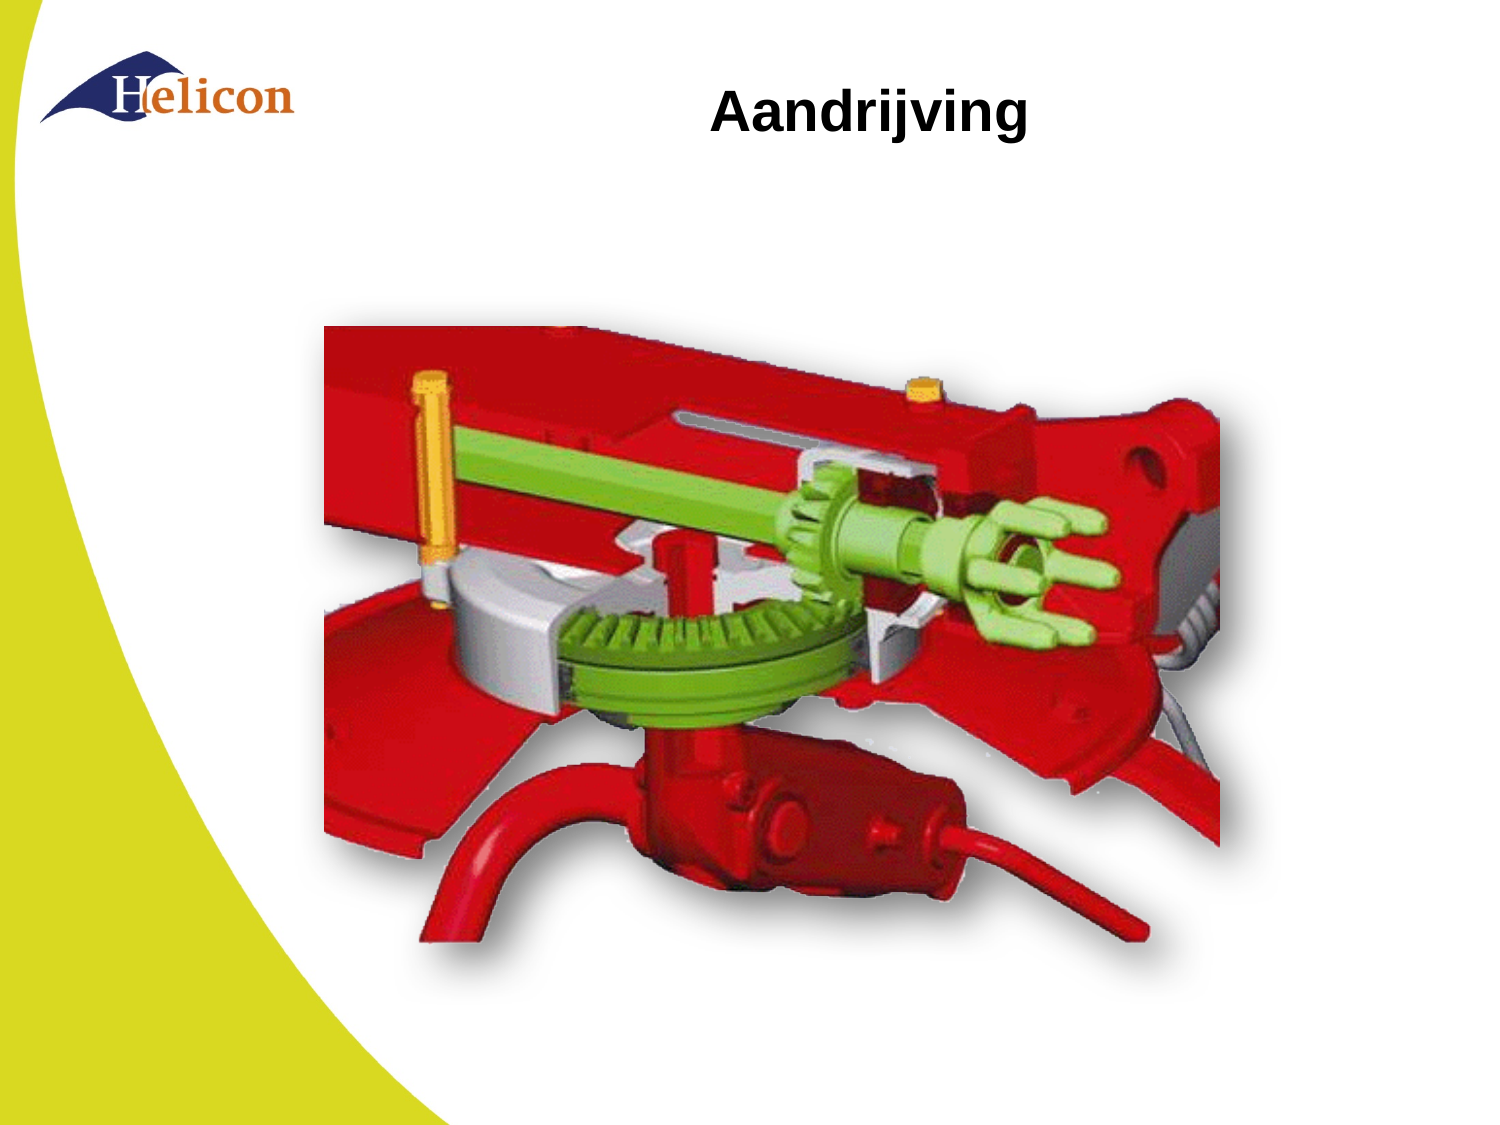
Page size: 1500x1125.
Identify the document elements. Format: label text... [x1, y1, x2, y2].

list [324, 325, 1220, 961]
title Aandrijving [324, 54, 1415, 161]
picture [0, 0, 1500, 1125]
